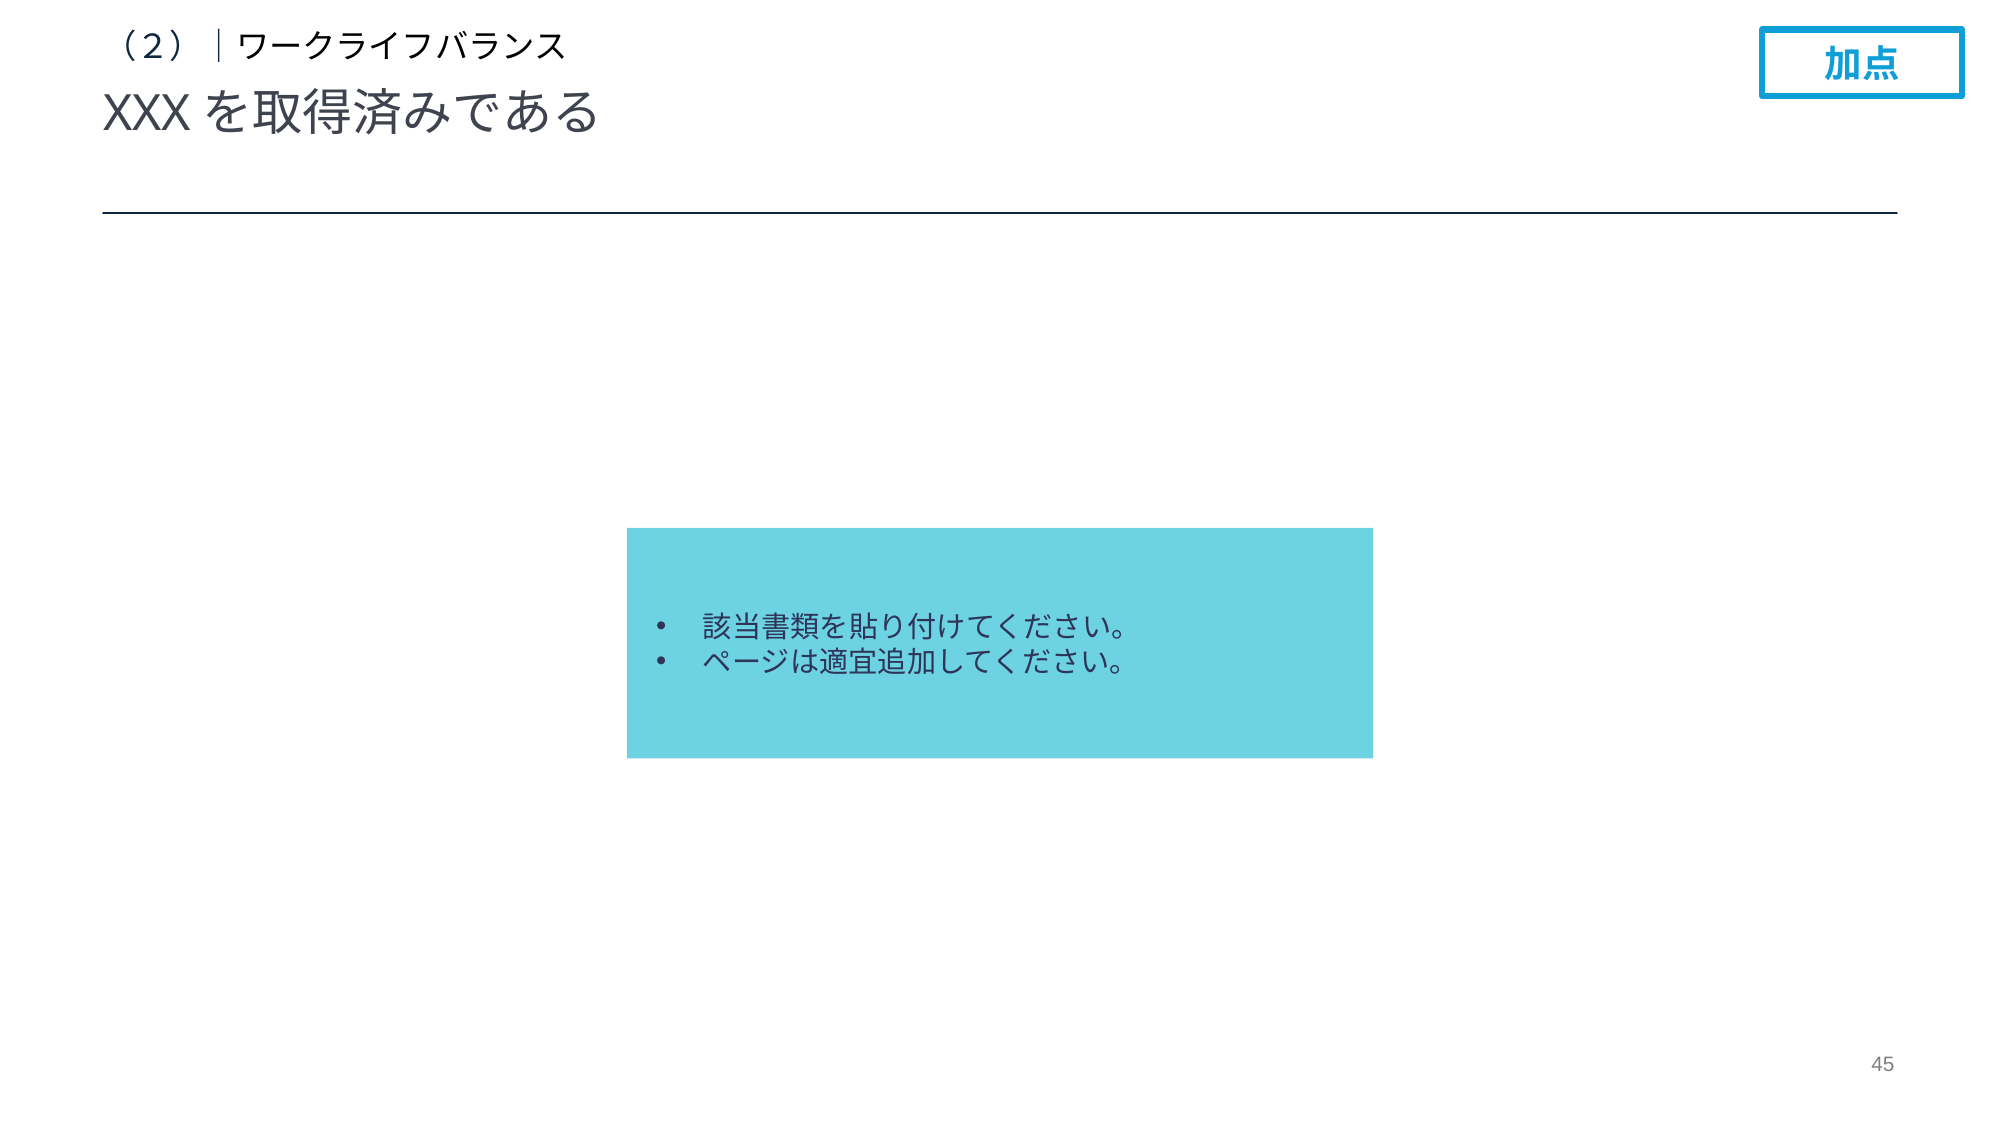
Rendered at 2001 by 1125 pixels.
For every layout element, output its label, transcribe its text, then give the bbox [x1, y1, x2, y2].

title （２）｜ワークライフバランス [103, 29, 1761, 66]
list XXXを取得済みである [103, 80, 1897, 204]
text_box 加点 [1761, 29, 1963, 97]
text_box 該当書類を貼り付けてください。 ページは適宜追加してください。 [626, 527, 1374, 759]
